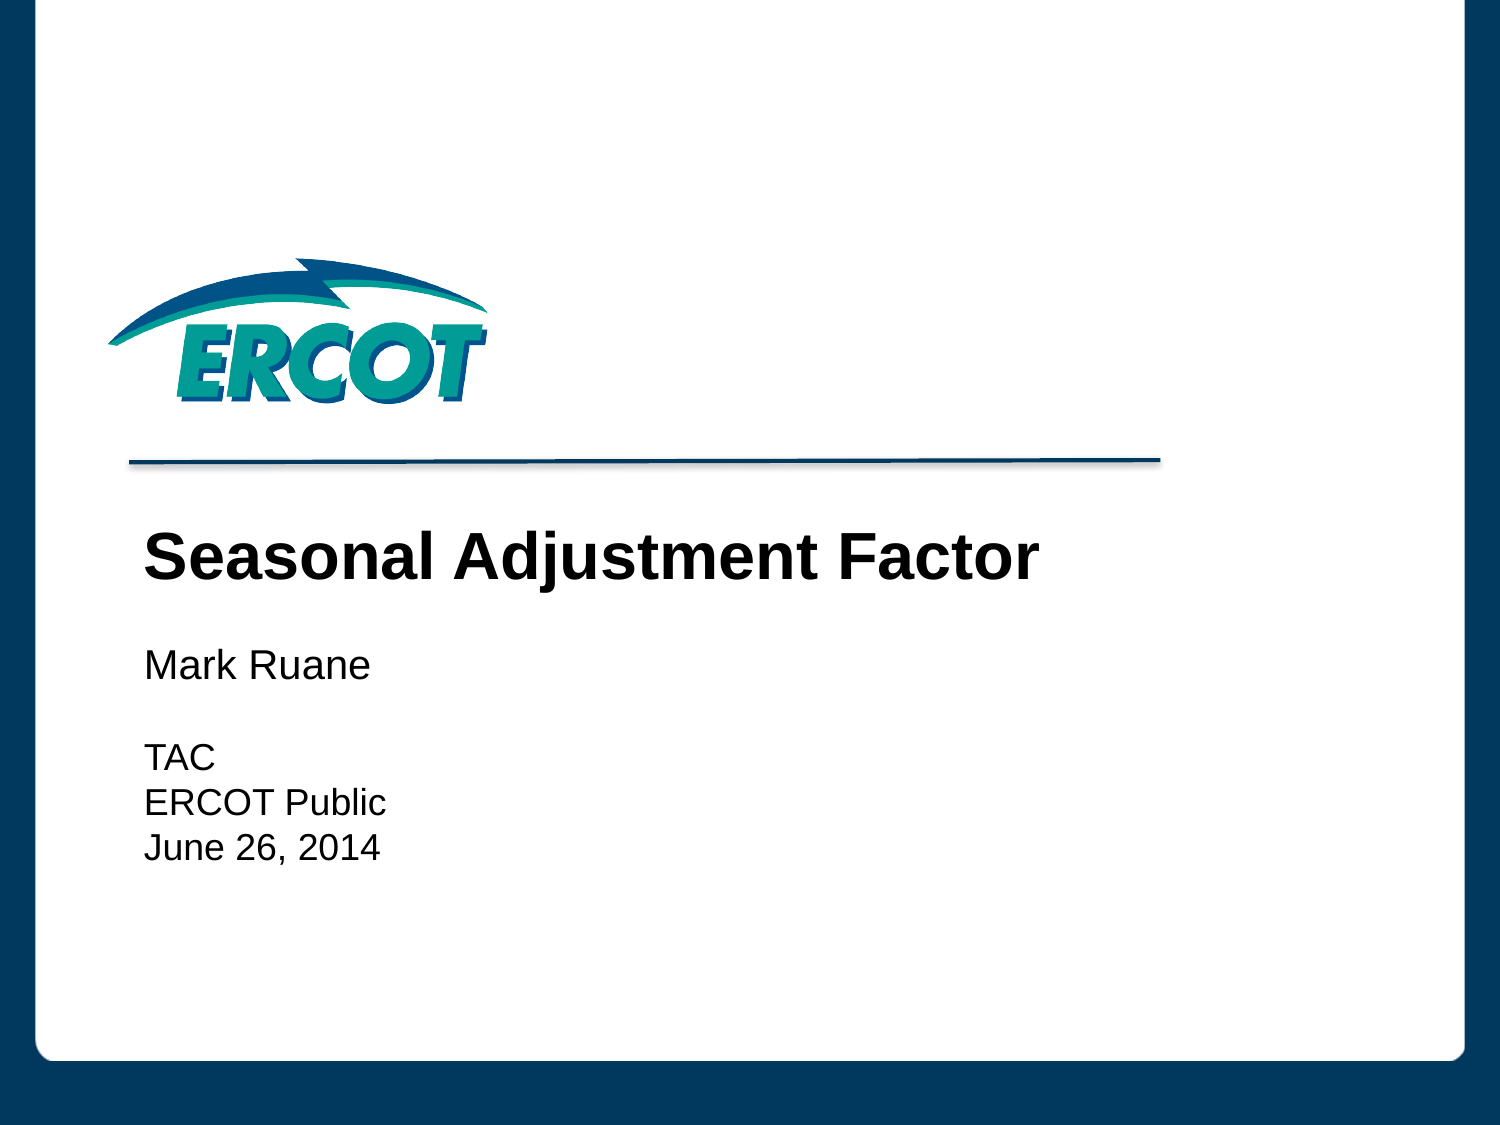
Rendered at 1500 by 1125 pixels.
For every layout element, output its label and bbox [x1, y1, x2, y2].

text_box [98, 245, 1367, 880]
